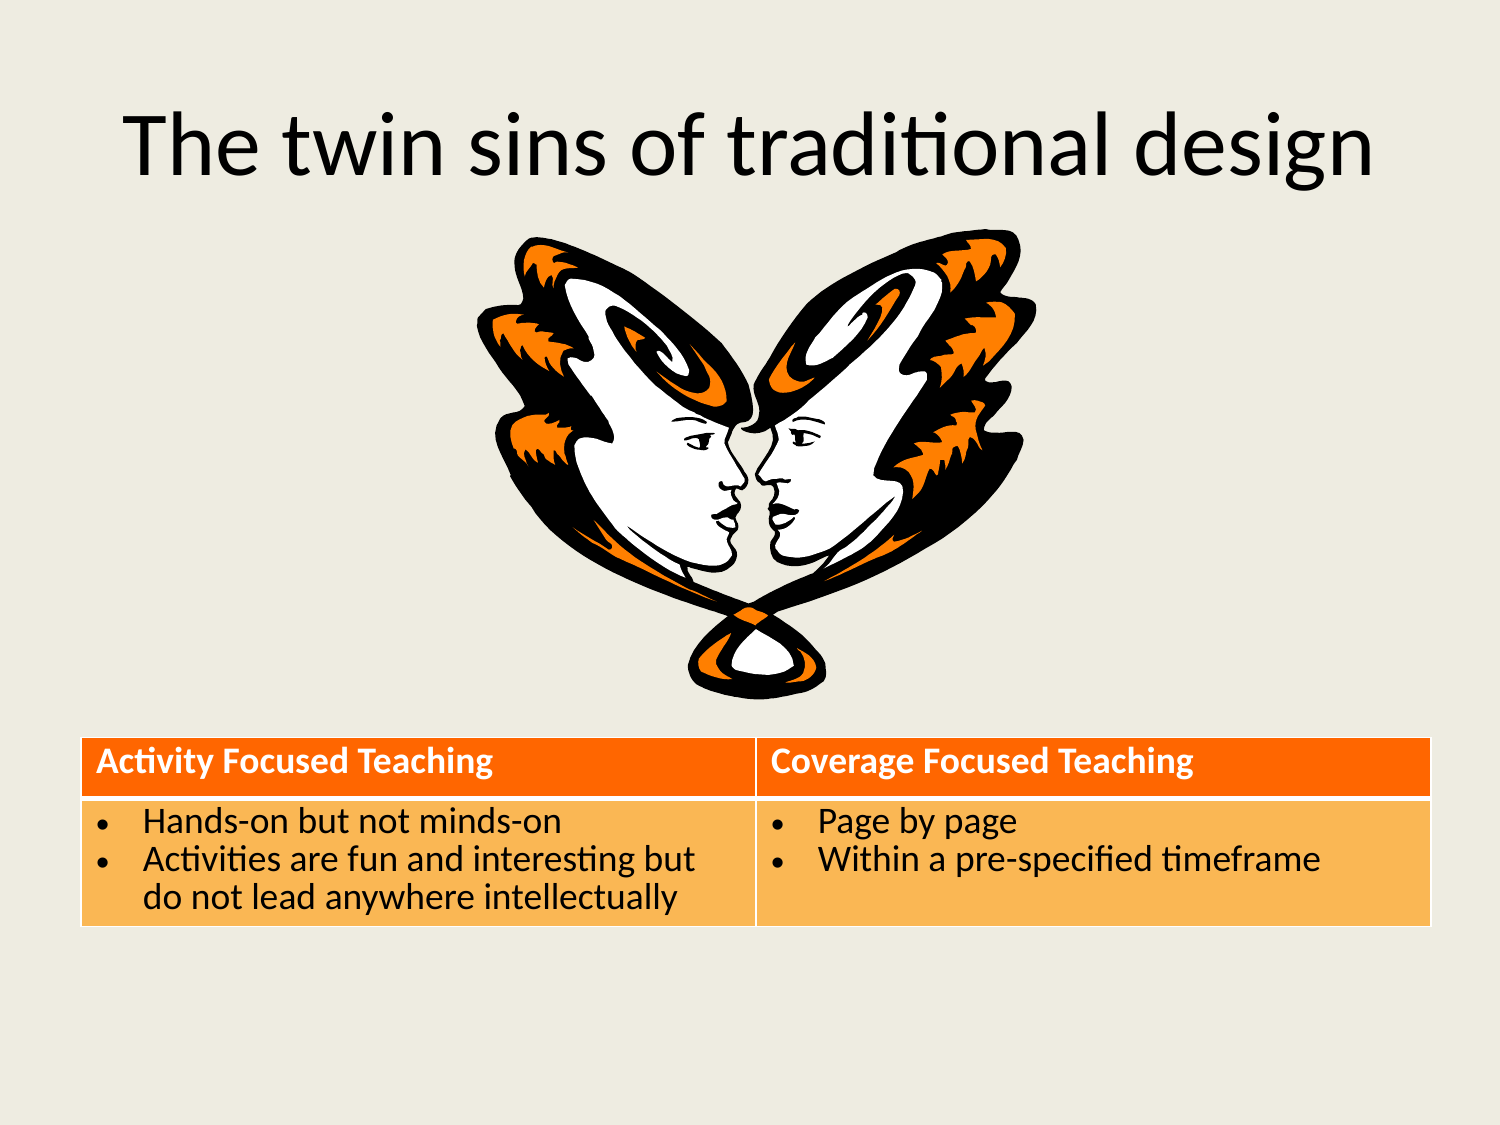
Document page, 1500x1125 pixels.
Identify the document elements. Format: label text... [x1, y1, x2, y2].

table_header Coverage Focused Teaching [757, 738, 1430, 796]
table_cell Hands-on but not minds-on Activities are fun and interesting but do not lead anywhere intellectually [82, 801, 755, 926]
table_cell Page by page Within a pre-specified timeframe [757, 801, 1430, 926]
picture [476, 224, 1039, 702]
title The twin sins of traditional design [75, 45, 1425, 233]
table_header Activity Focused Teaching [82, 738, 755, 796]
